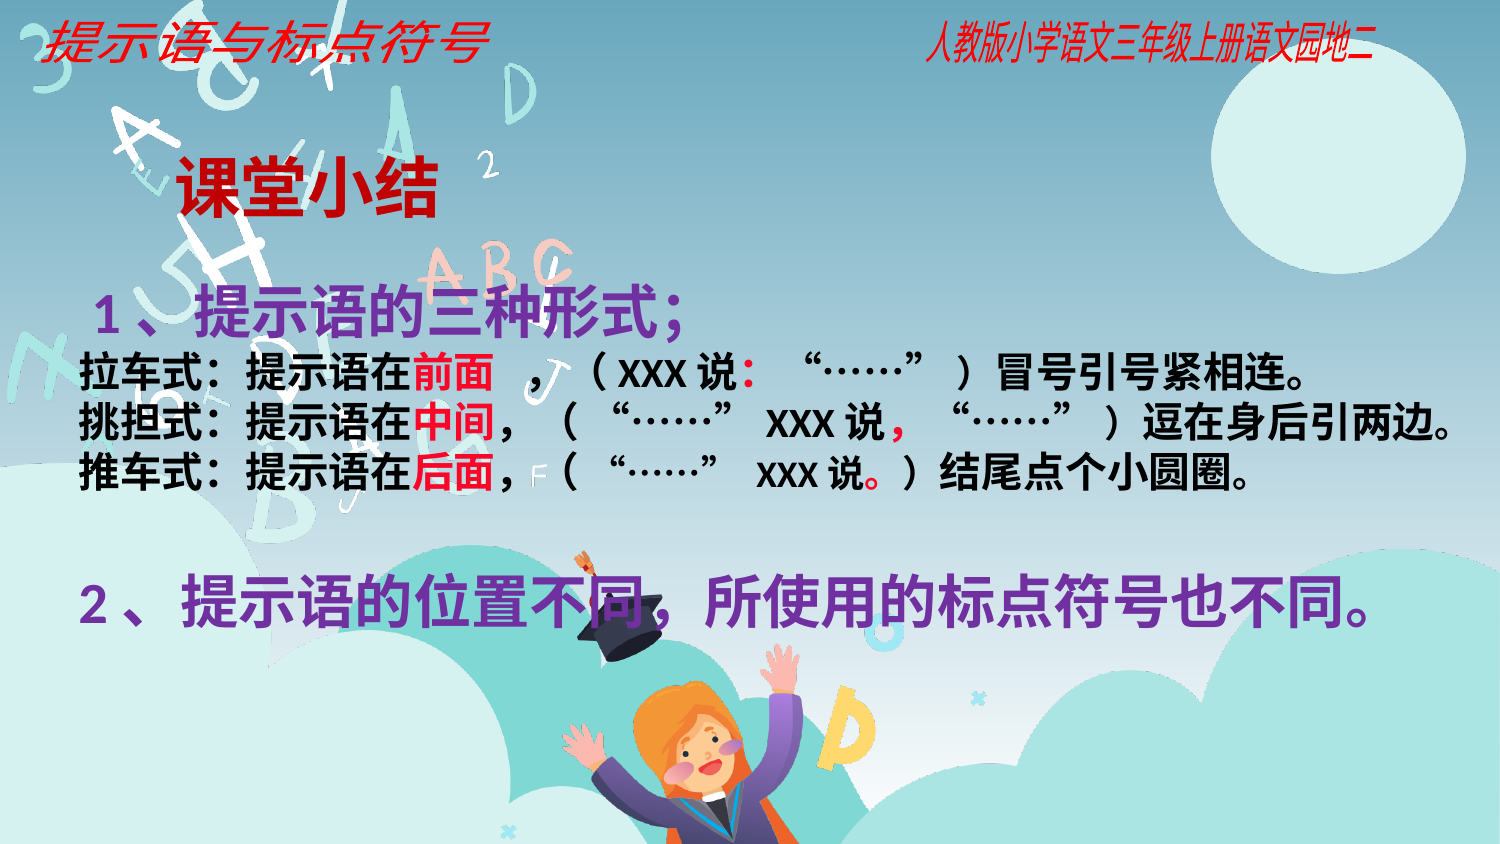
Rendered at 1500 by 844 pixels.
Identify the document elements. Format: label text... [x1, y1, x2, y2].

text_box 1、提示语的三种形式； 拉车式：提示语在前面 ，（XXX说：“……” ）冒号引号紧相连。 挑担式：提示语在中间，（ “……”XXX说，“……” ）逗在身后引两边。 推车式：提示语在后面，（ “……” XXX说。）结尾点个小圆圈。 2、提示语的位置不同，所使用的标点符号也不同。 [63, 268, 1487, 643]
text_box 课堂小结 [159, 138, 559, 234]
picture [0, 0, 1500, 844]
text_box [41, 20, 1376, 63]
